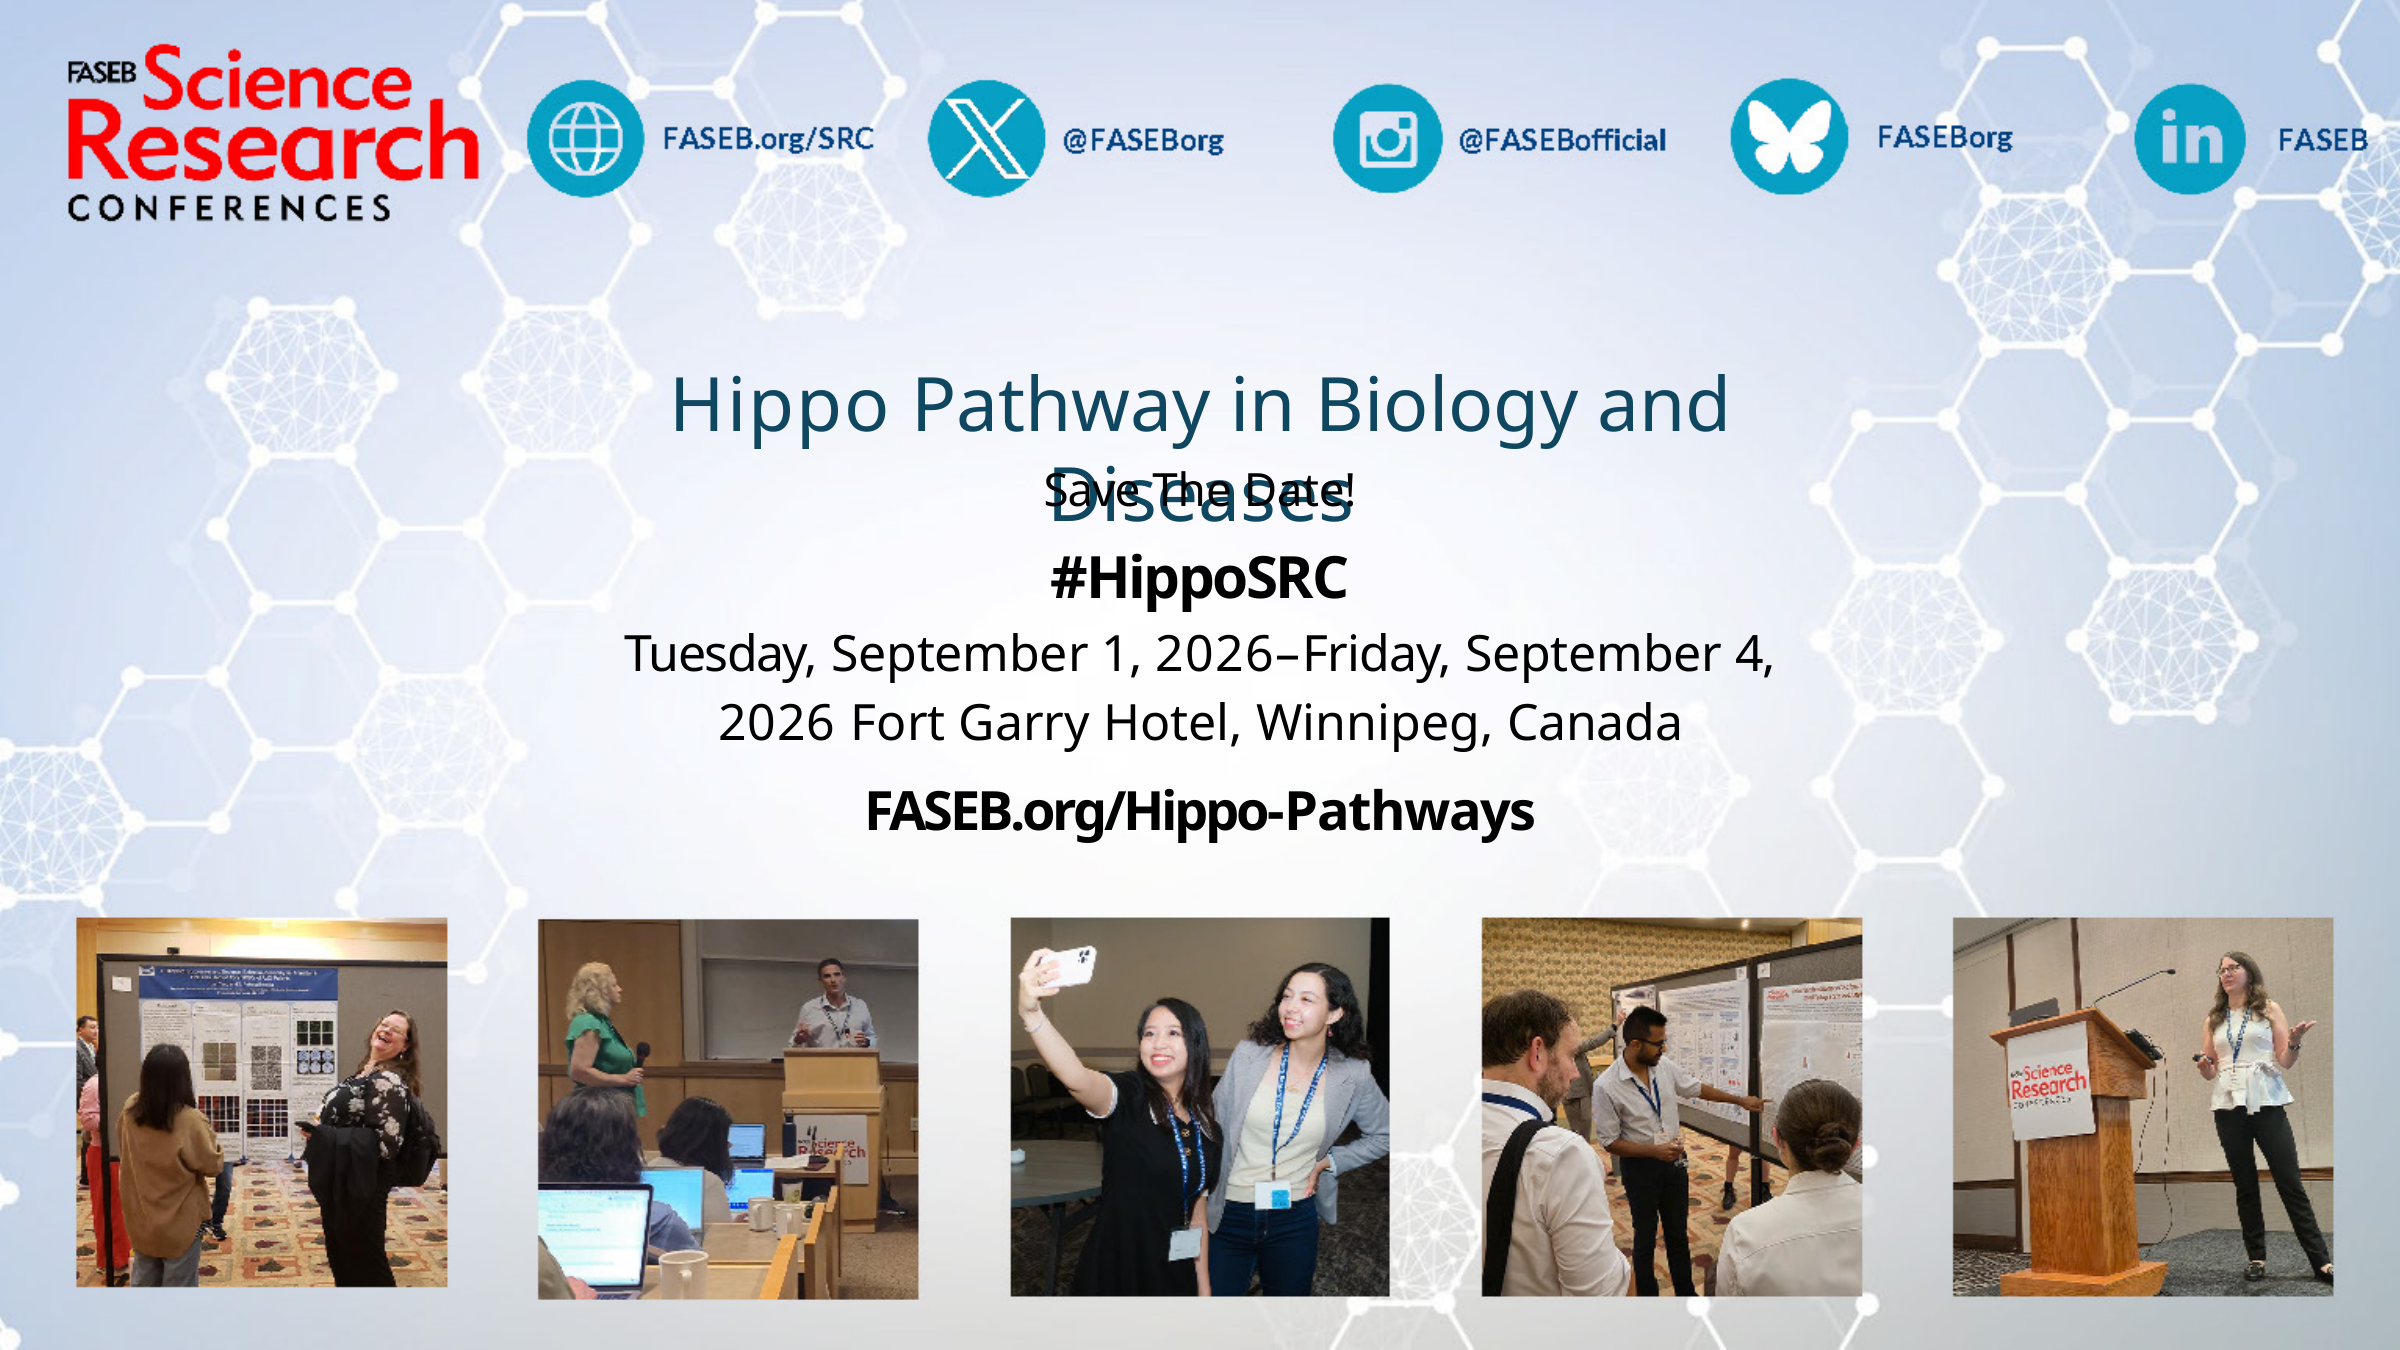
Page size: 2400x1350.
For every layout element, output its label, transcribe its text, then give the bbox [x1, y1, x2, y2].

title Hippo Pathway in Biology and Diseases [552, 353, 1848, 582]
picture [0, 0, 2400, 1350]
text_box Save The Date! #HippoSRC Tuesday, September 1, 2026–Friday, September 4, 2026 Fort Garry Hotel, Winnipeg, Canada FASEB.org/Hippo-Pathways [584, 439, 1816, 842]
